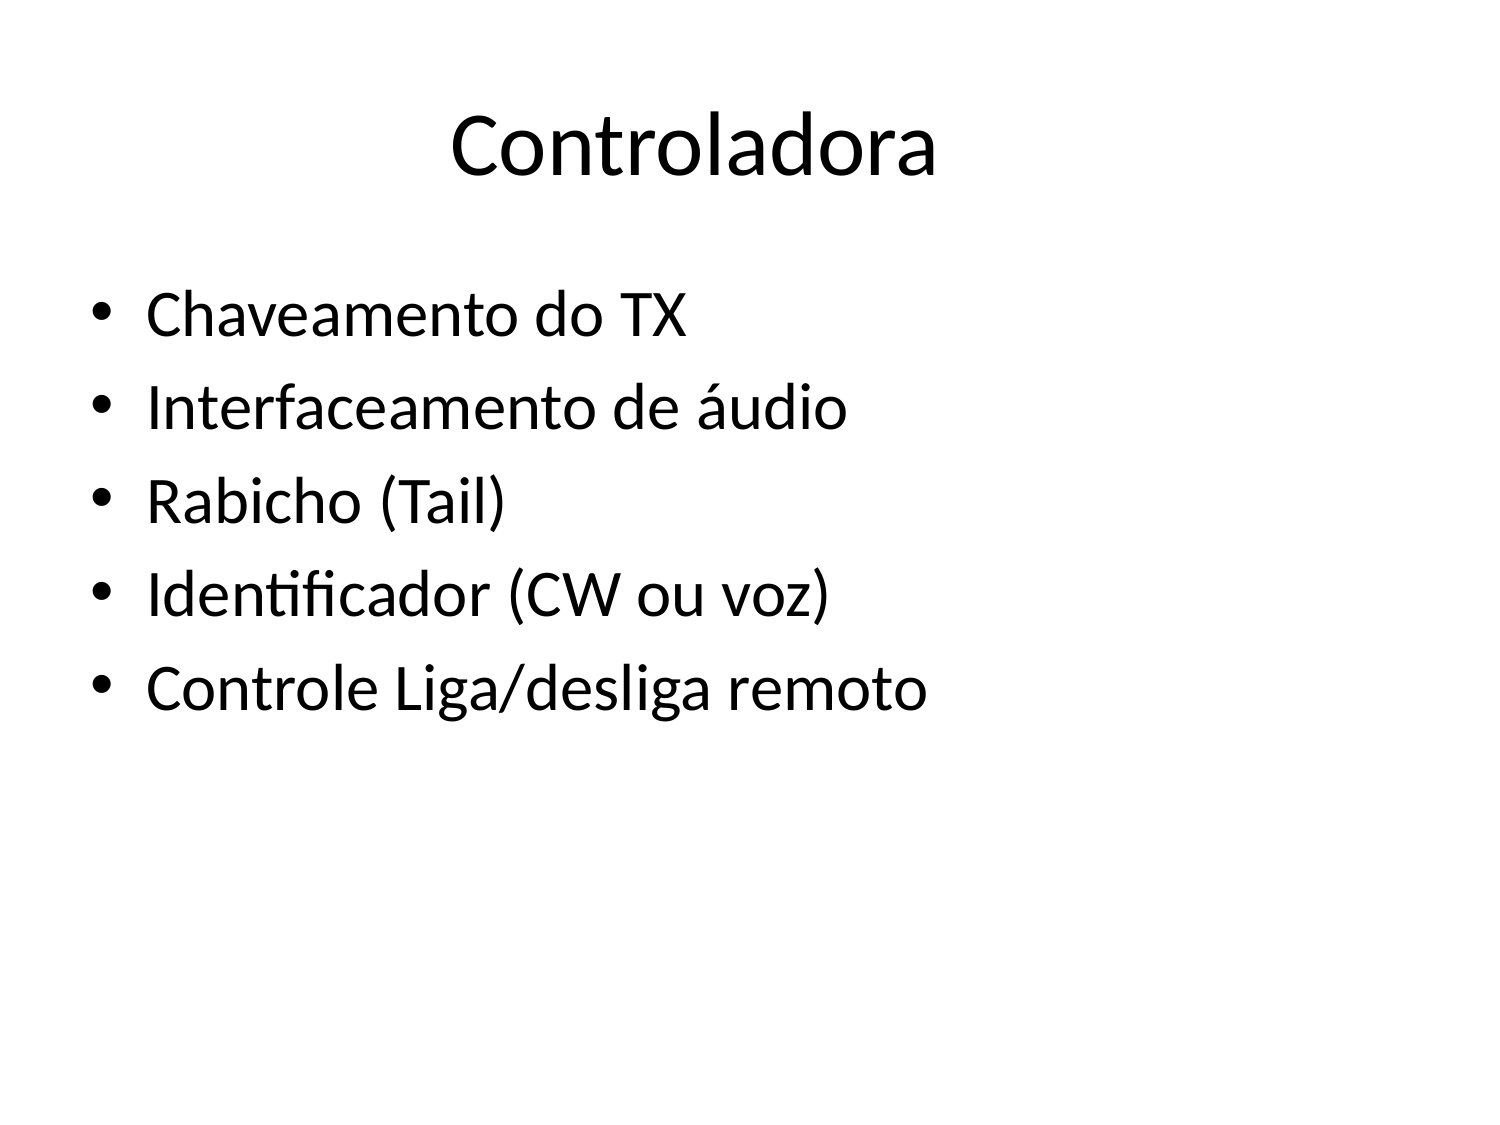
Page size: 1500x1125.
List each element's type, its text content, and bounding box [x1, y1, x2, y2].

title Controladora [75, 45, 1425, 233]
list Chaveamento do TX Interfaceamento de áudio Rabicho (Tail) Identificador (CW ou voz) Controle Liga/desliga remoto [75, 262, 1425, 1005]
